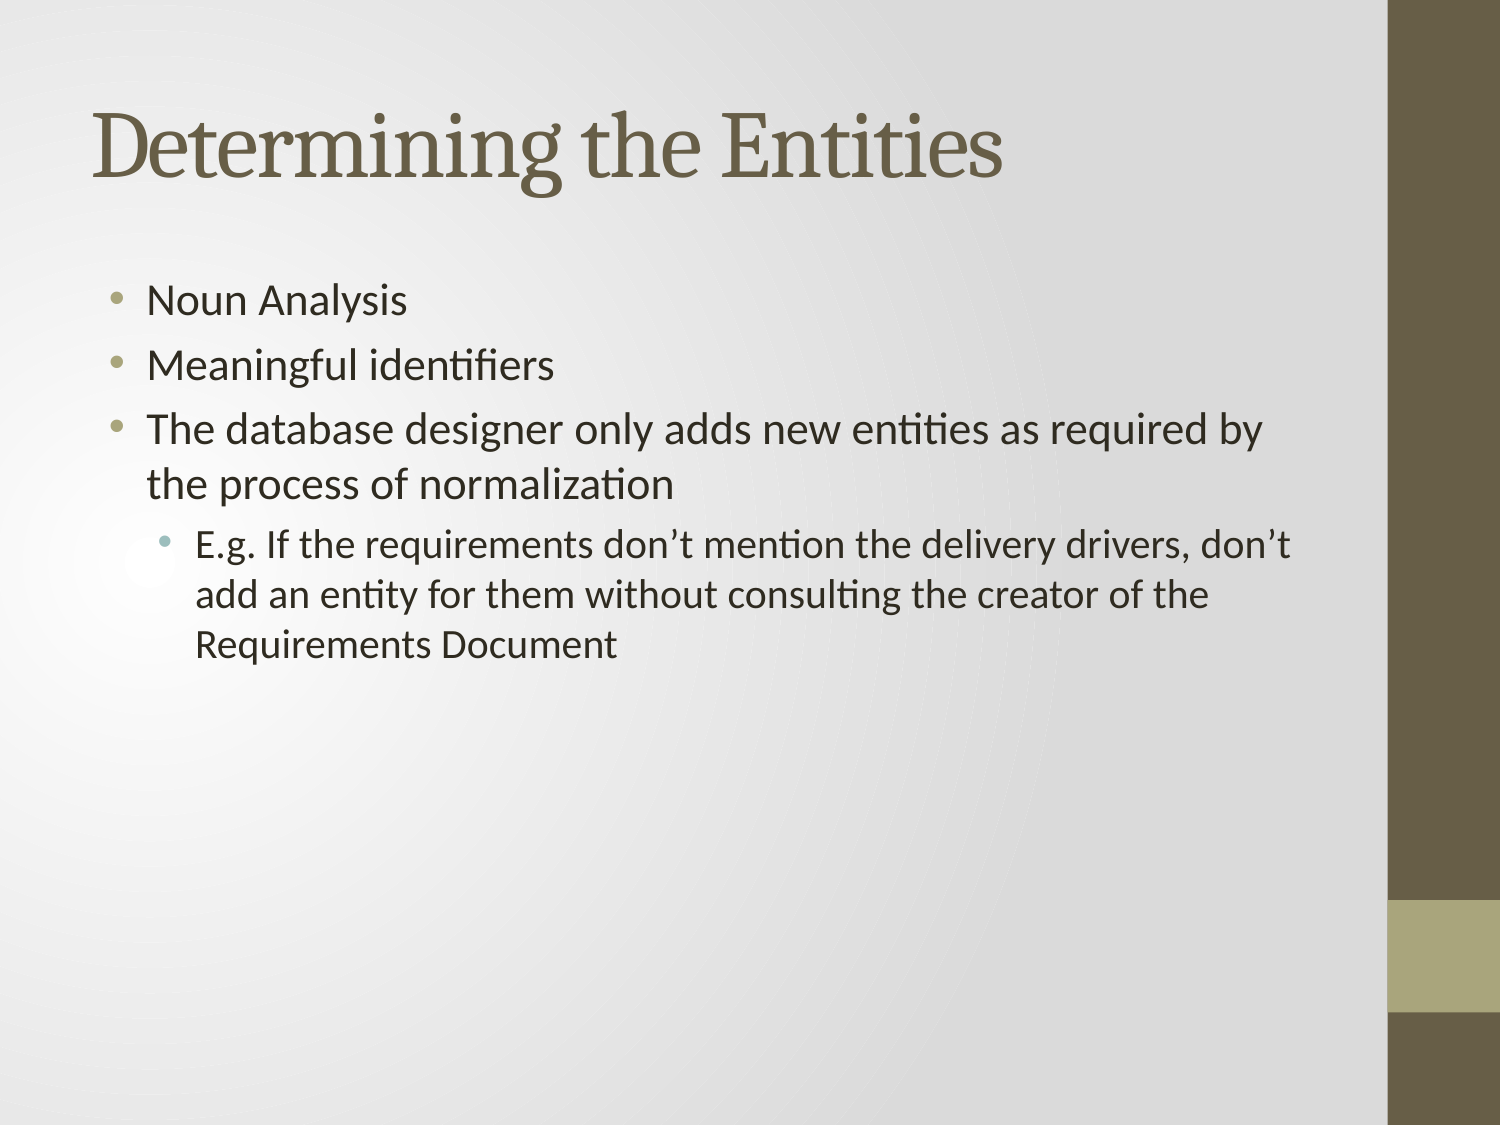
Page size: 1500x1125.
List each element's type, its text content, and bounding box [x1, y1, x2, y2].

list Noun Analysis Meaningful identifiers The database designer only adds new entities as required by the process of normalization E.g. If the requirements don’t mention the delivery drivers, don’t add an entity for them without consulting the creator of the Requirements Document [75, 262, 1325, 1050]
title Determining the Entities [75, 45, 1325, 233]
